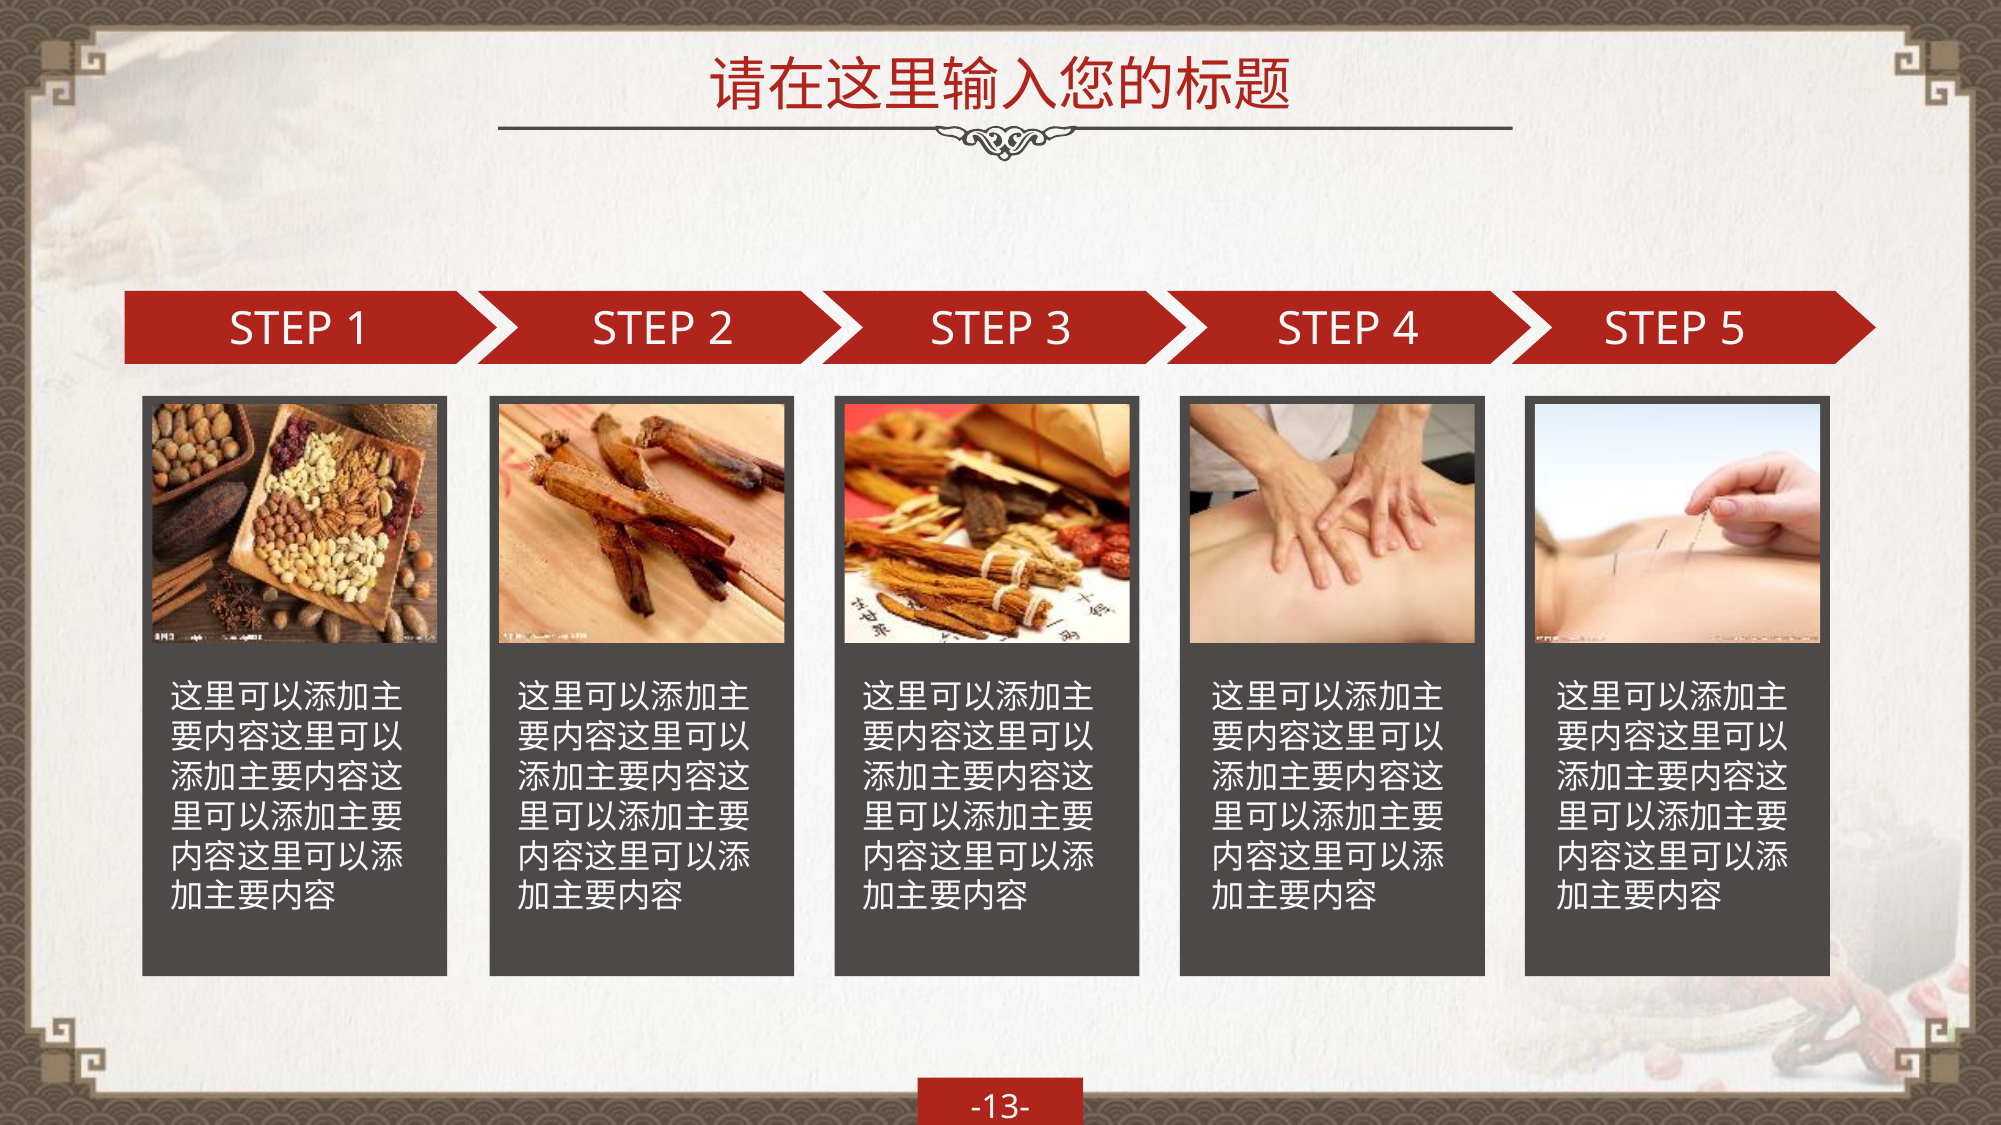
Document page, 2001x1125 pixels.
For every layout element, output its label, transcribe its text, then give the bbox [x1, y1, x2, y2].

text_box STEP 1 [214, 290, 387, 361]
text_box [1534, 404, 1821, 643]
text_box [822, 290, 1187, 364]
text_box [834, 395, 1140, 977]
text_box [1166, 290, 1532, 364]
text_box 这里可以添加主要内容这里可以添加主要内容这里可以添加主要内容这里可以添加主要内容 [847, 667, 1119, 922]
text_box STEP 3 [915, 290, 1088, 361]
text_box [489, 395, 795, 977]
text_box [1511, 290, 1876, 364]
text_box [477, 290, 842, 364]
text_box STEP 5 [1589, 290, 1761, 361]
text_box [498, 125, 1513, 162]
text_box [844, 404, 1130, 643]
text_box 这里可以添加主要内容这里可以添加主要内容这里可以添加主要内容这里可以添加主要内容 [1197, 667, 1468, 922]
text_box 这里可以添加主要内容这里可以添加主要内容这里可以添加主要内容这里可以添加主要内容 [1541, 667, 1813, 922]
text_box [1189, 404, 1475, 643]
text_box [124, 290, 498, 364]
text_box [152, 404, 438, 643]
text_box 这里可以添加主要内容这里可以添加主要内容这里可以添加主要内容这里可以添加主要内容 [155, 667, 427, 922]
text_box [1179, 395, 1485, 977]
text_box 请在这里输入您的标题 [694, 39, 1307, 125]
text_box STEP 4 [1262, 290, 1435, 361]
text_box STEP 2 [577, 290, 749, 361]
text_box [142, 395, 448, 977]
picture [0, 0, 2001, 1125]
text_box 这里可以添加主要内容这里可以添加主要内容这里可以添加主要内容这里可以添加主要内容 [503, 667, 774, 922]
text_box [1524, 395, 1830, 977]
text_box [124, 290, 1855, 894]
text_box [499, 404, 785, 643]
